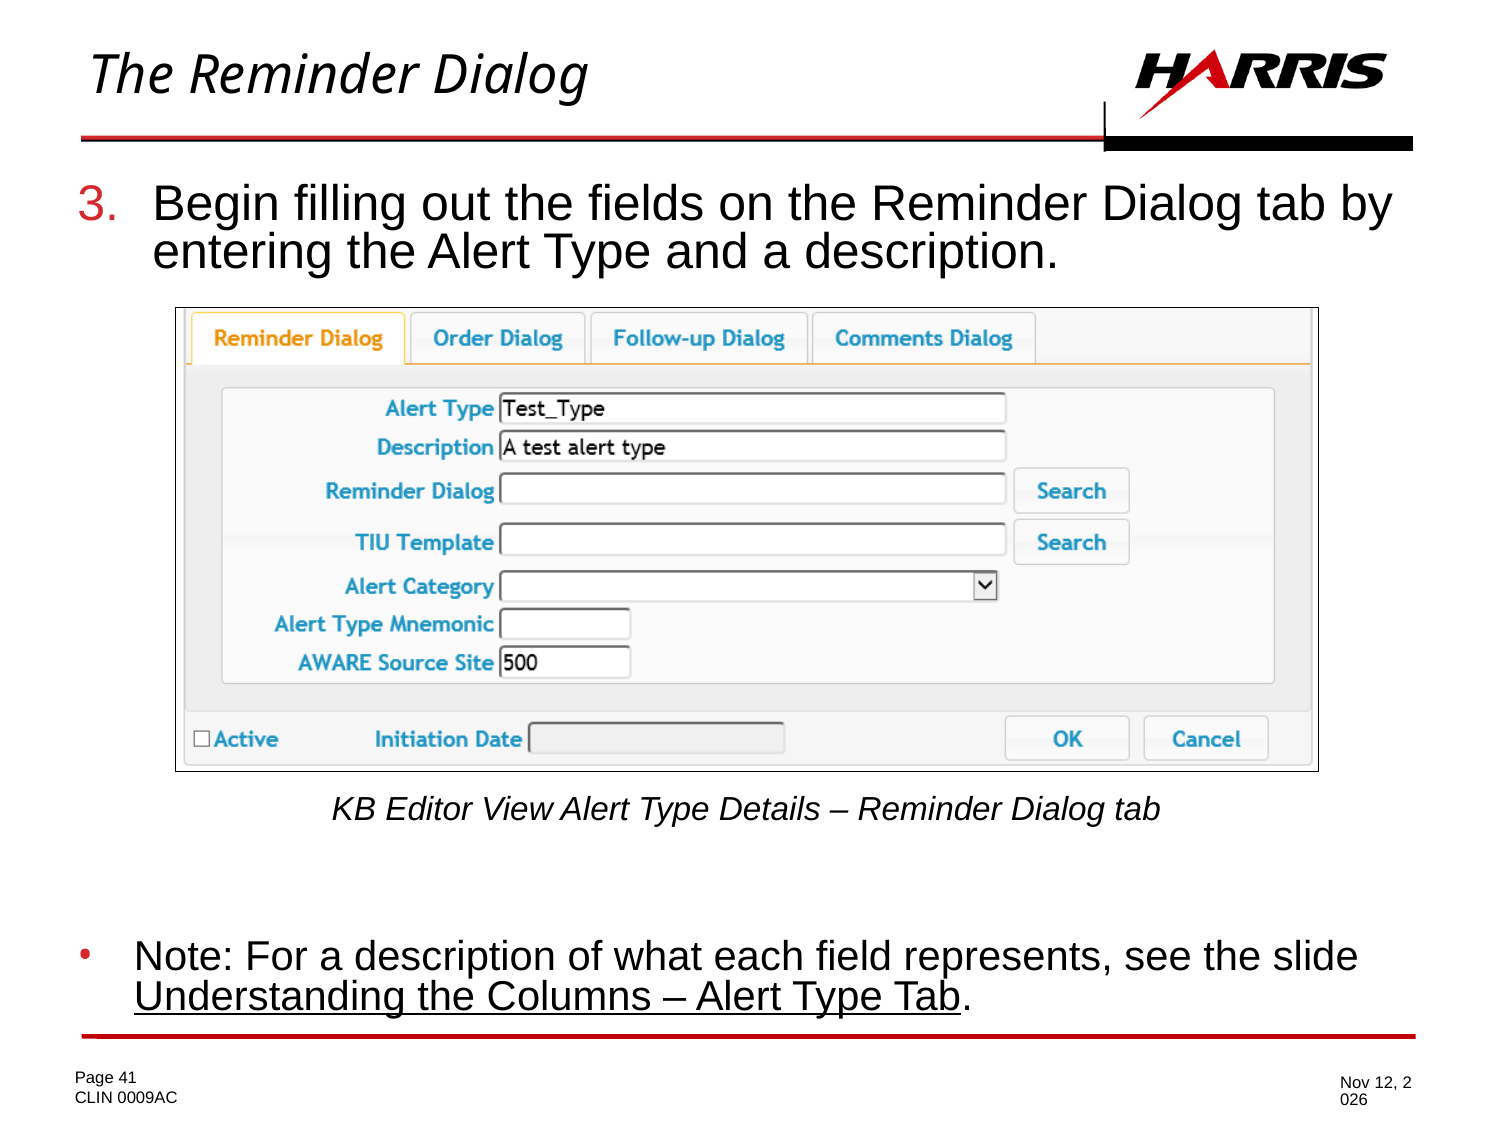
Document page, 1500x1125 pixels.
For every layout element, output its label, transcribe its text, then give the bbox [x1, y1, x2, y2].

list Begin filling out the fields on the Reminder Dialog tab by entering the Alert Type and a description. [62, 845, 1432, 1020]
slide_number 6-Oct-14 [1324, 1060, 1435, 1105]
list Note: For a description of what each field represents, see the slide Understanding the Columns – Alert Type Tab. [62, 1020, 1432, 1068]
title The Reminder Dialog [73, 27, 962, 117]
list KB Editor View Alert Type Details – Reminder Dialog tab [62, 787, 1432, 845]
picture [175, 307, 1319, 772]
picture [1135, 49, 1387, 119]
list Begin filling out the fields on the Reminder Dialog tab by entering the Alert Type and a description. [62, 174, 1432, 787]
